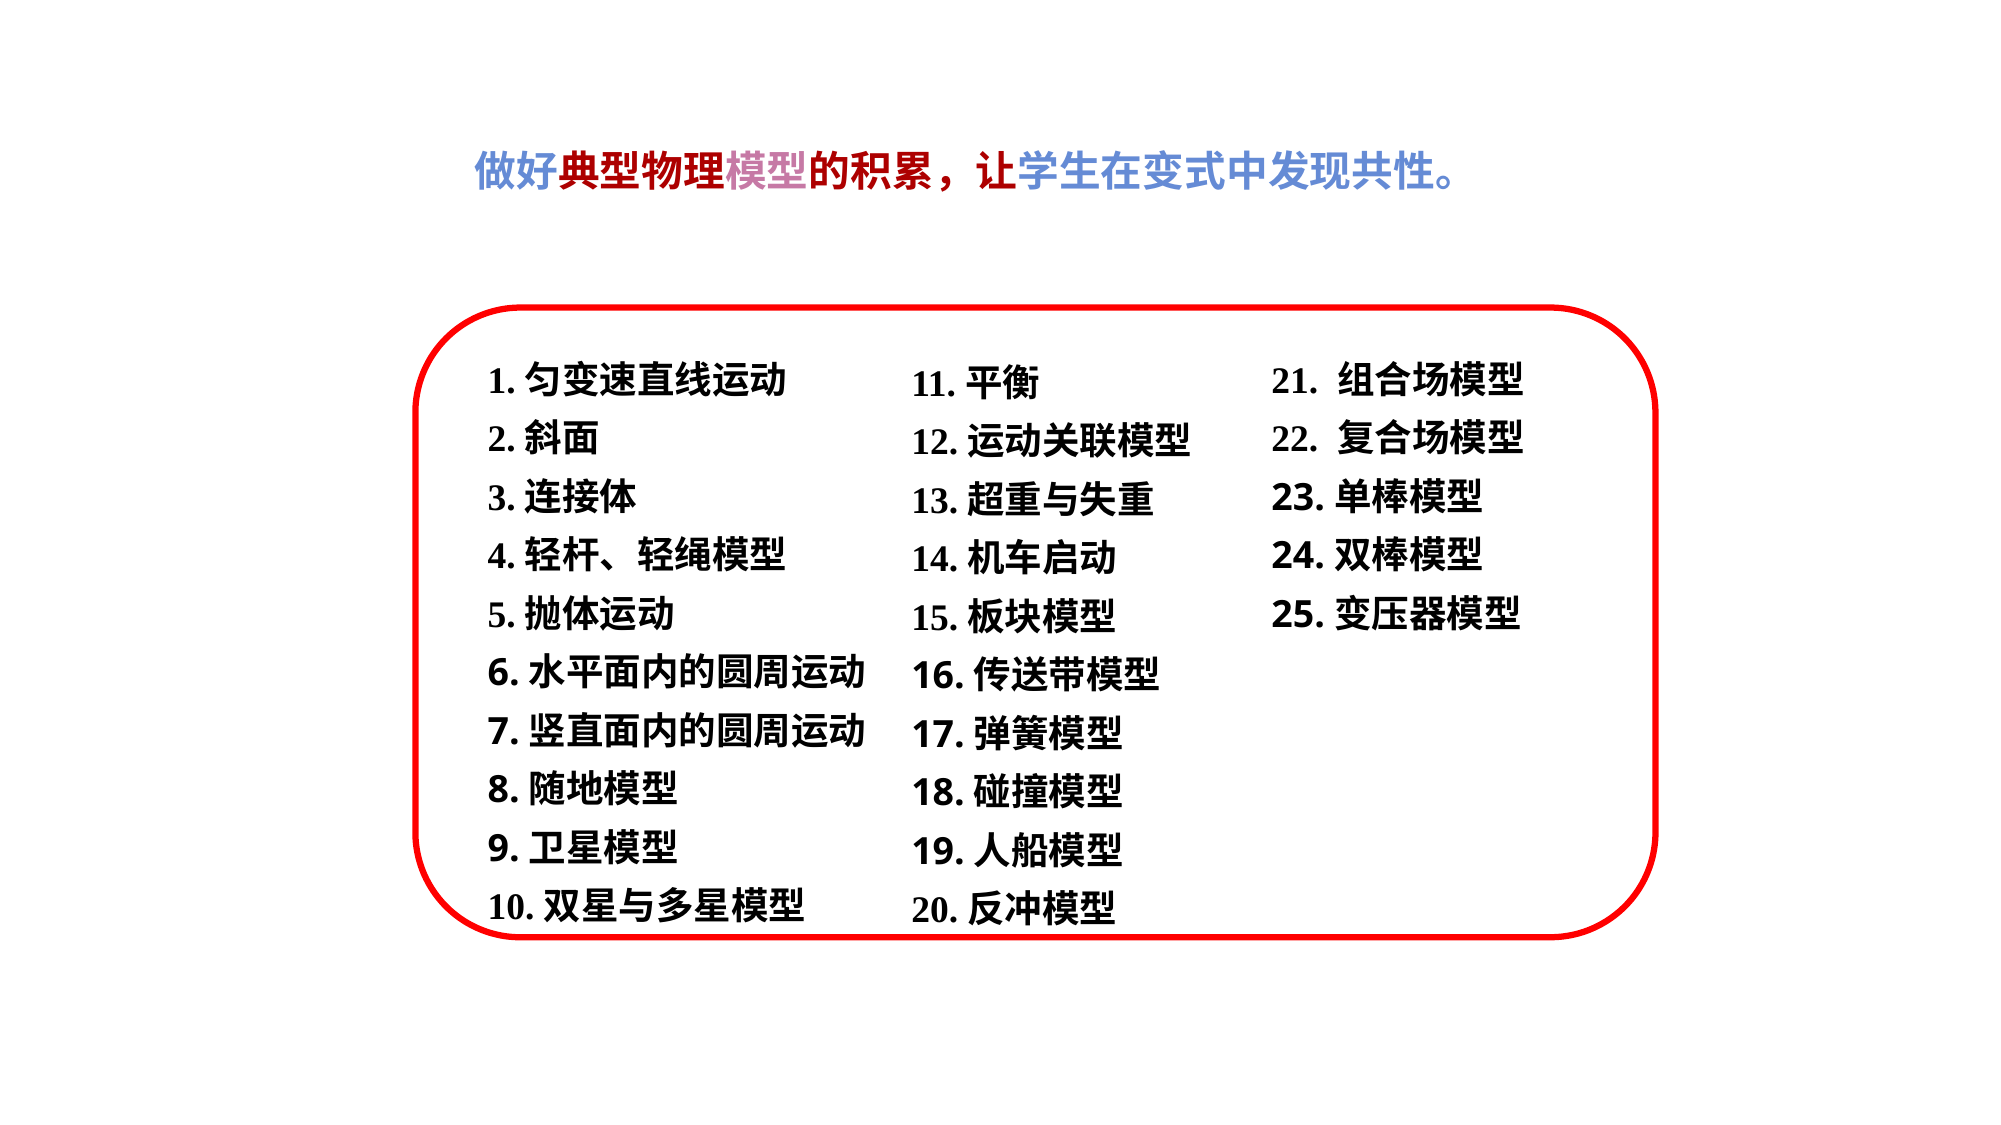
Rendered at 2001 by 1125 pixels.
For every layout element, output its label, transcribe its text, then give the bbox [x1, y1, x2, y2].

text_box [414, 306, 1657, 939]
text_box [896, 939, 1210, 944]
text_box 做好典型物理模型的积累，让学生在变式中发现共性。 [460, 137, 1501, 203]
text_box 1.匀变速直线运动 2.斜面 3.连接体 4.轻杆、轻绳模型 5.抛体运动 6.水平面内的圆周运动 7.竖直面内的圆周运动 8.随地模型 9.卫星模型 10.双星与多星模型 [472, 928, 896, 942]
